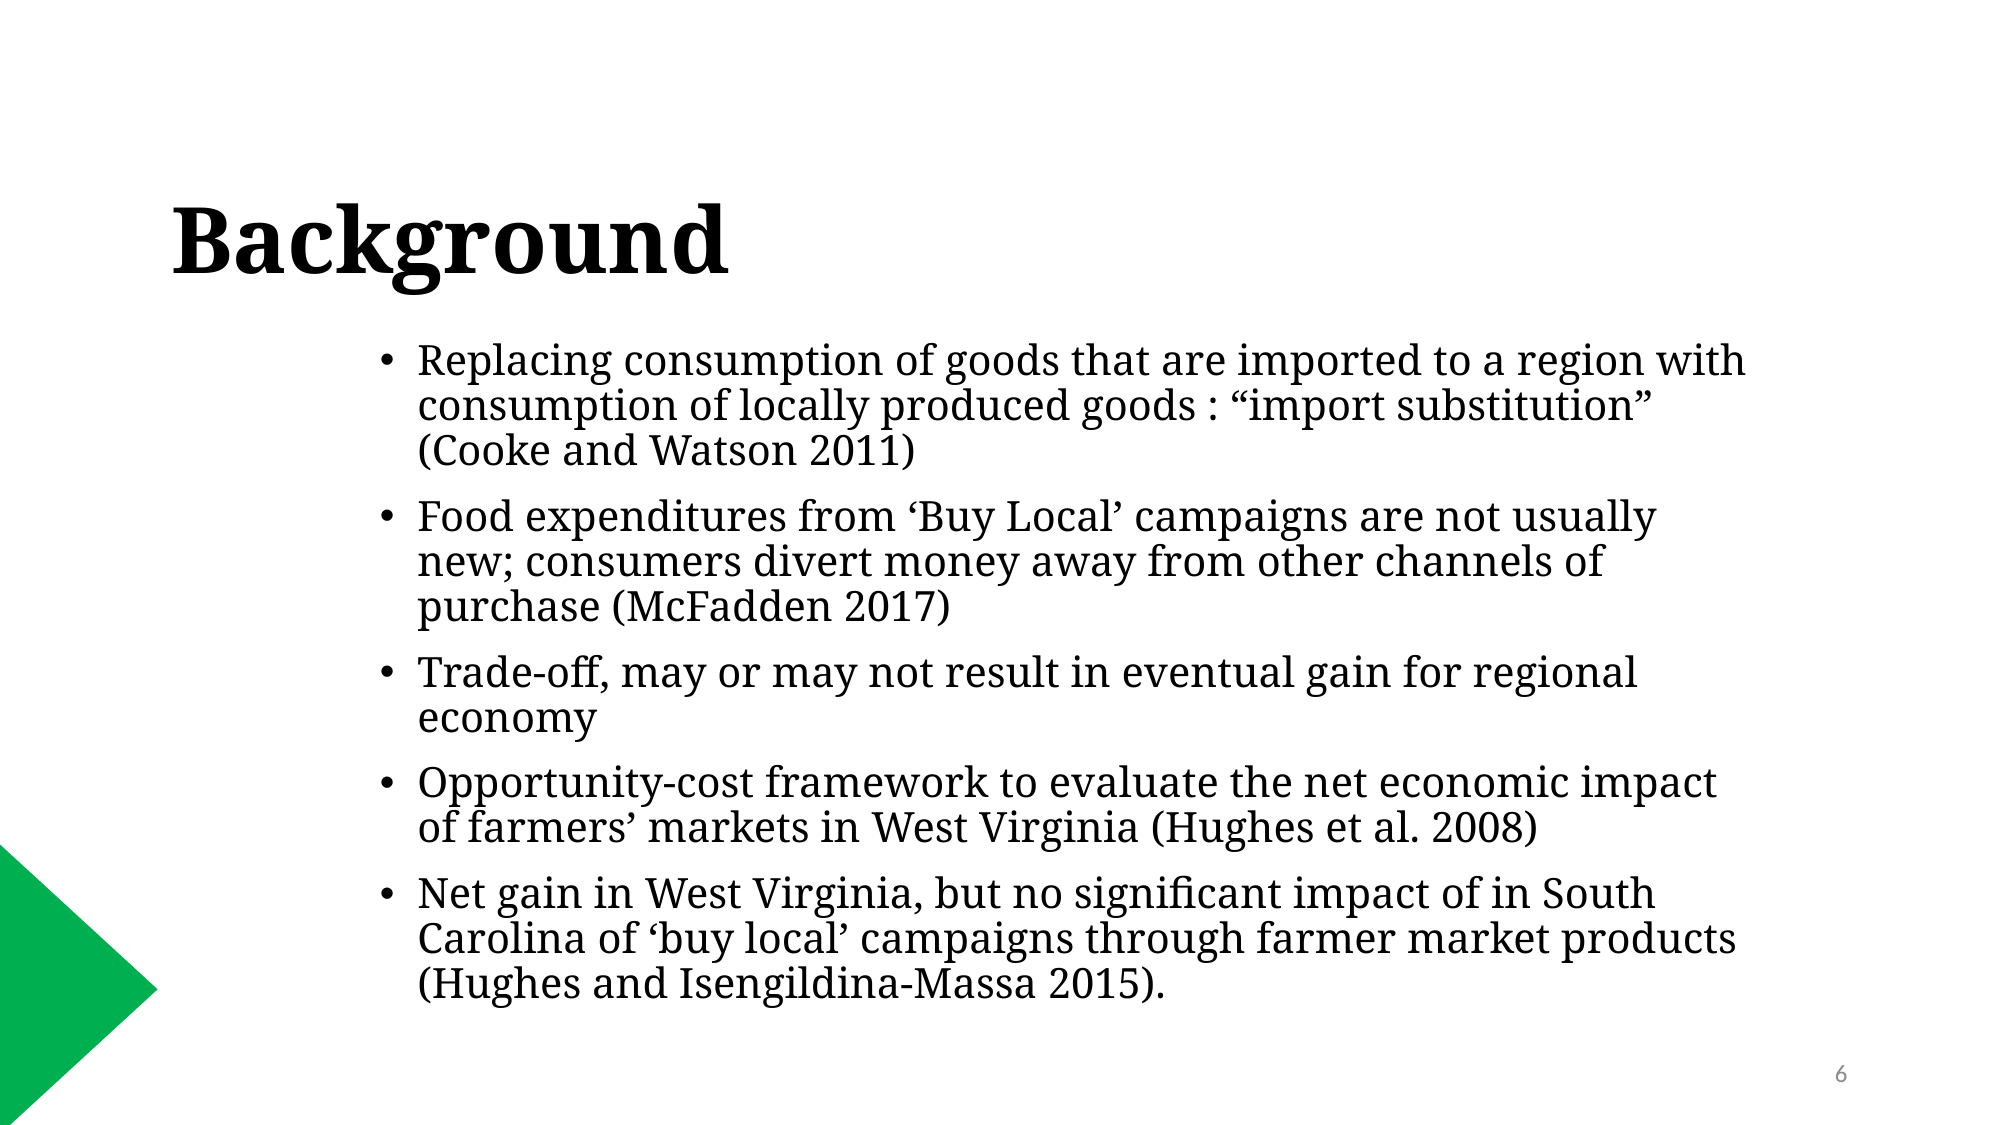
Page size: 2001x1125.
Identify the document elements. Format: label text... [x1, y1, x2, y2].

text_box [0, 844, 158, 1125]
slide_number 6 [1412, 1042, 1863, 1103]
title Background [156, 135, 1882, 354]
list Replacing consumption of goods that are imported to a region with consumption of locally produced goods : “import substitution” (Cooke and Watson 2011) Food expenditures from ‘Buy Local’ campaigns are not usually new; consumers divert money away from other channels of purchase (McFadden 2017) Trade-off, may or may not result in eventual gain for regional economy Opportunity-cost framework to evaluate the net economic impact of farmers’ markets in West Virginia (Hughes et al. 2008) Net gain in West Virginia, but no significant impact of in South Carolina of ‘buy local’ campaigns through farmer market products (Hughes and Isengildina-Massa 2015). [364, 331, 1768, 1046]
